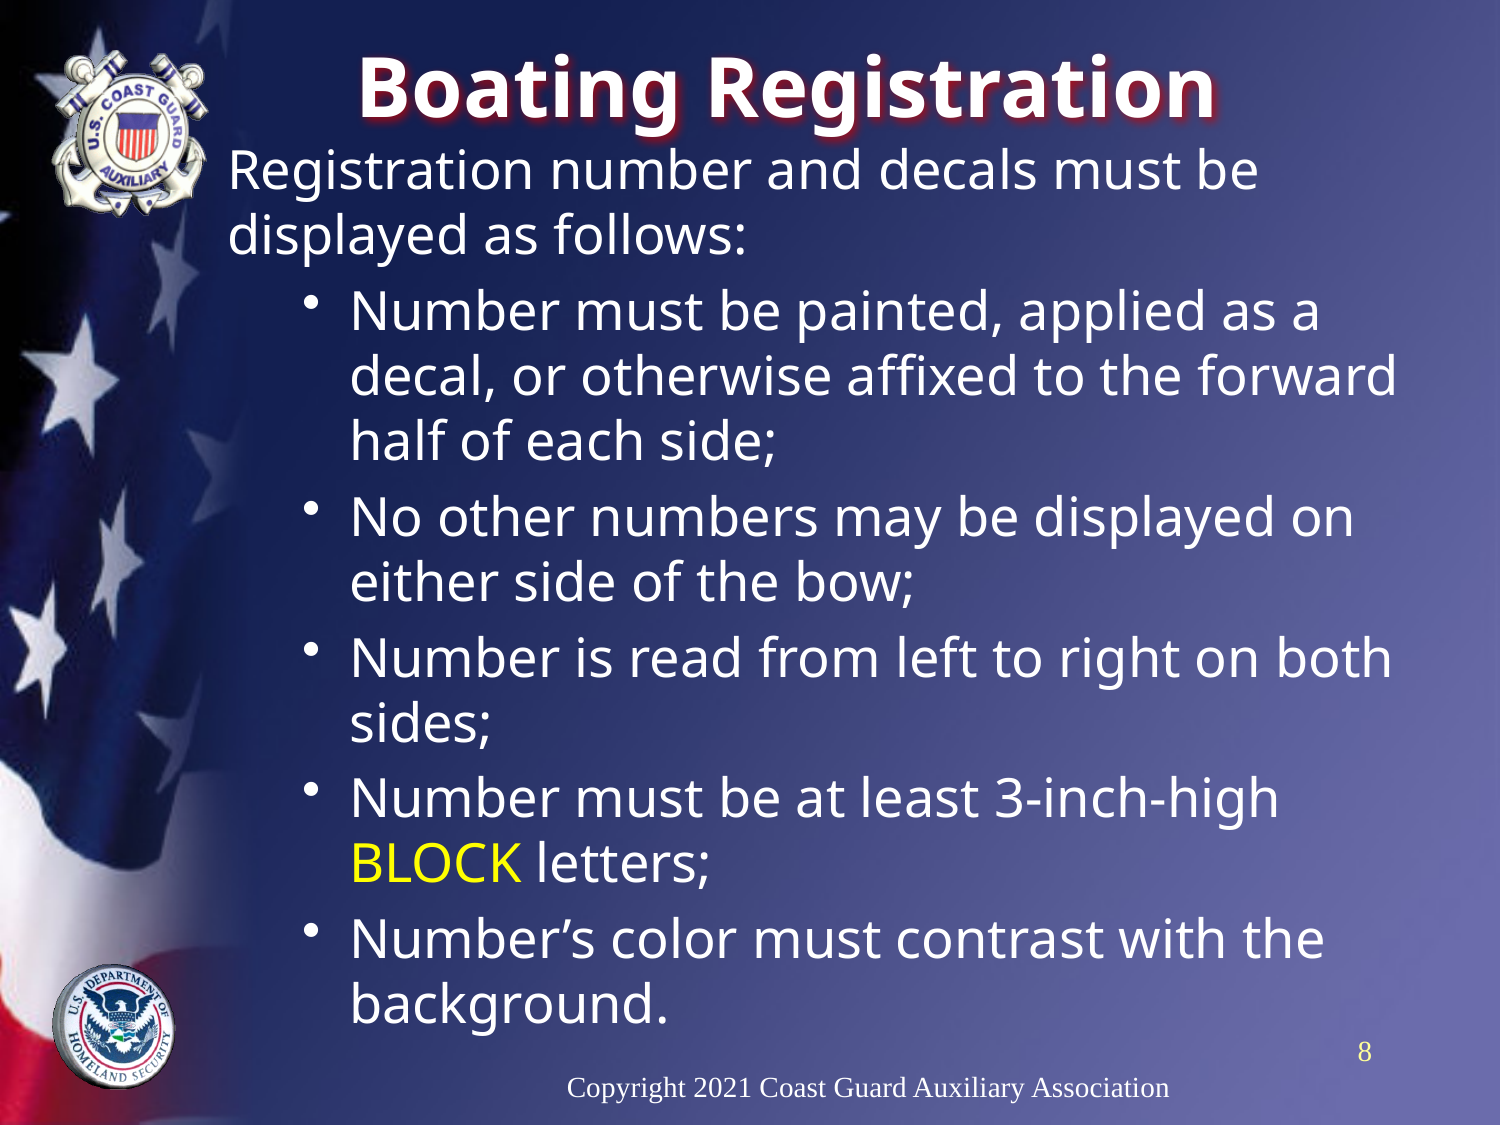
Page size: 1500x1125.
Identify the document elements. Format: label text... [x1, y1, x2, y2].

text_box Registration number and decals must be displayed as follows: Number must be painted, applied as a decal, or otherwise affixed to the forward half of each side; No other numbers may be displayed on either side of the bow; Number is read from left to right on both sides; Number must be at least 3-inch-high BLOCK letters; Number’s color must contrast with the background. [212, 128, 1475, 1042]
slide_number 8 [1074, 1042, 1388, 1100]
title Boating Registration [150, 20, 1425, 149]
footer Copyright 2021 Coast Guard Auxiliary Association [525, 1060, 1213, 1125]
picture [0, 0, 1500, 1125]
